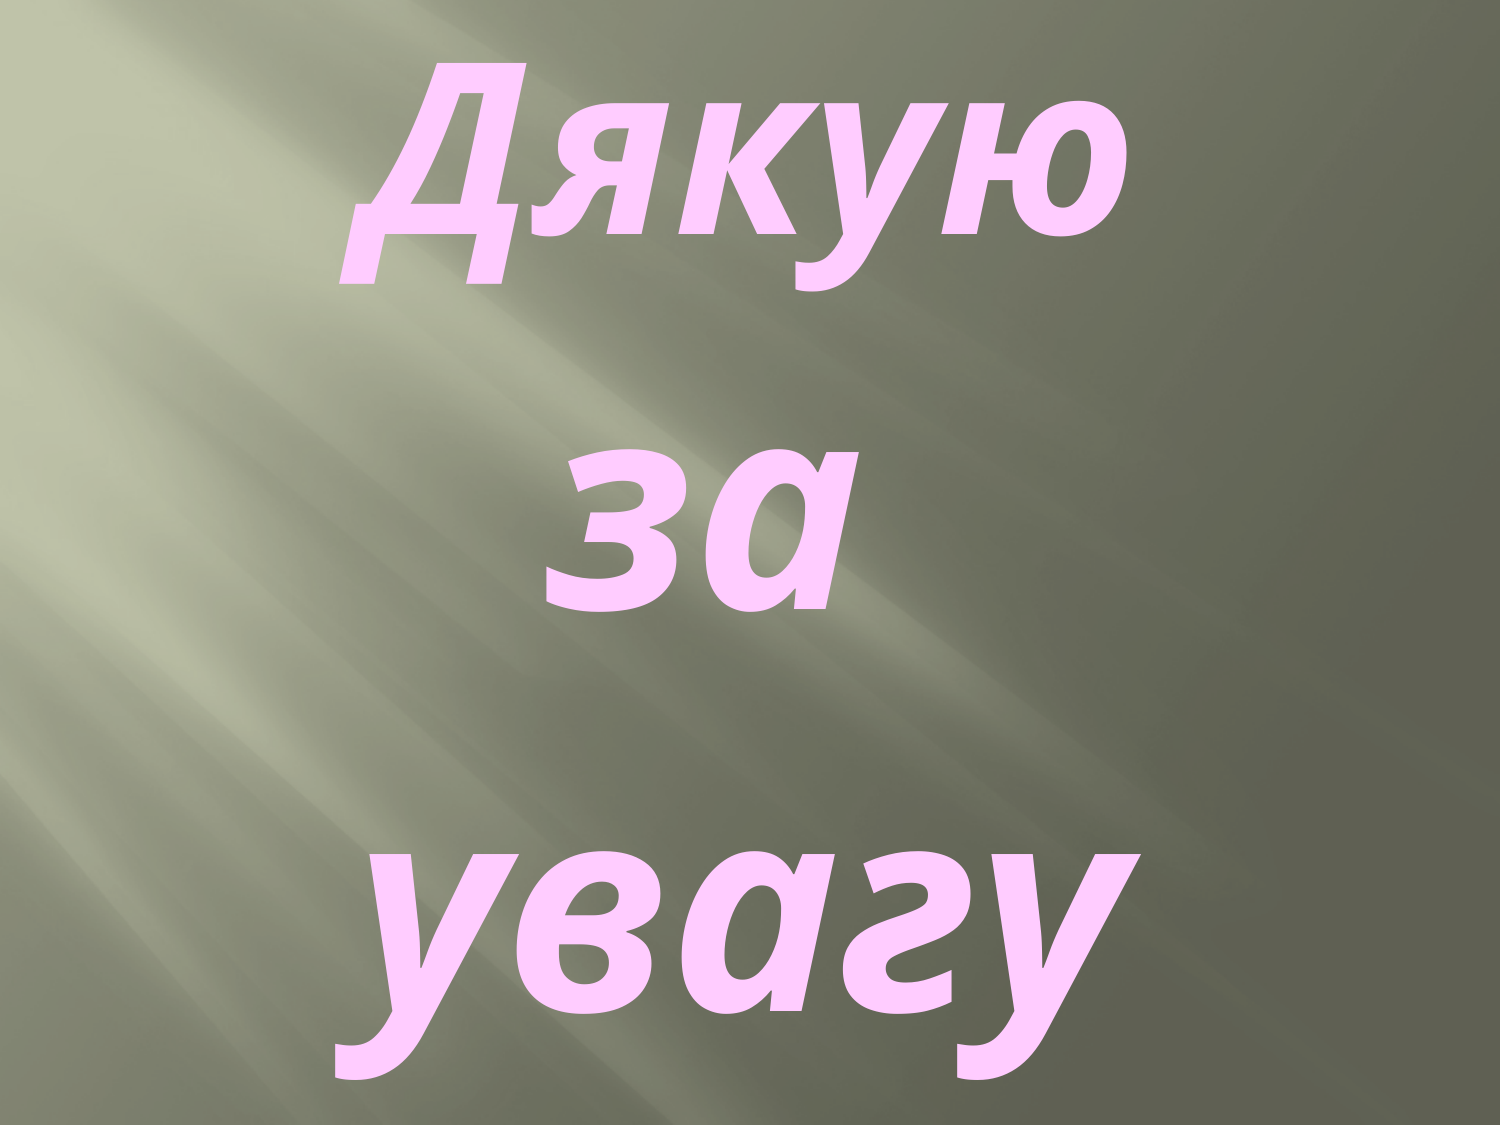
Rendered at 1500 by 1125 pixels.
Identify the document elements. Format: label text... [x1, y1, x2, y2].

title Дякую [75, 45, 1425, 233]
list за увагу [35, 314, 1425, 929]
